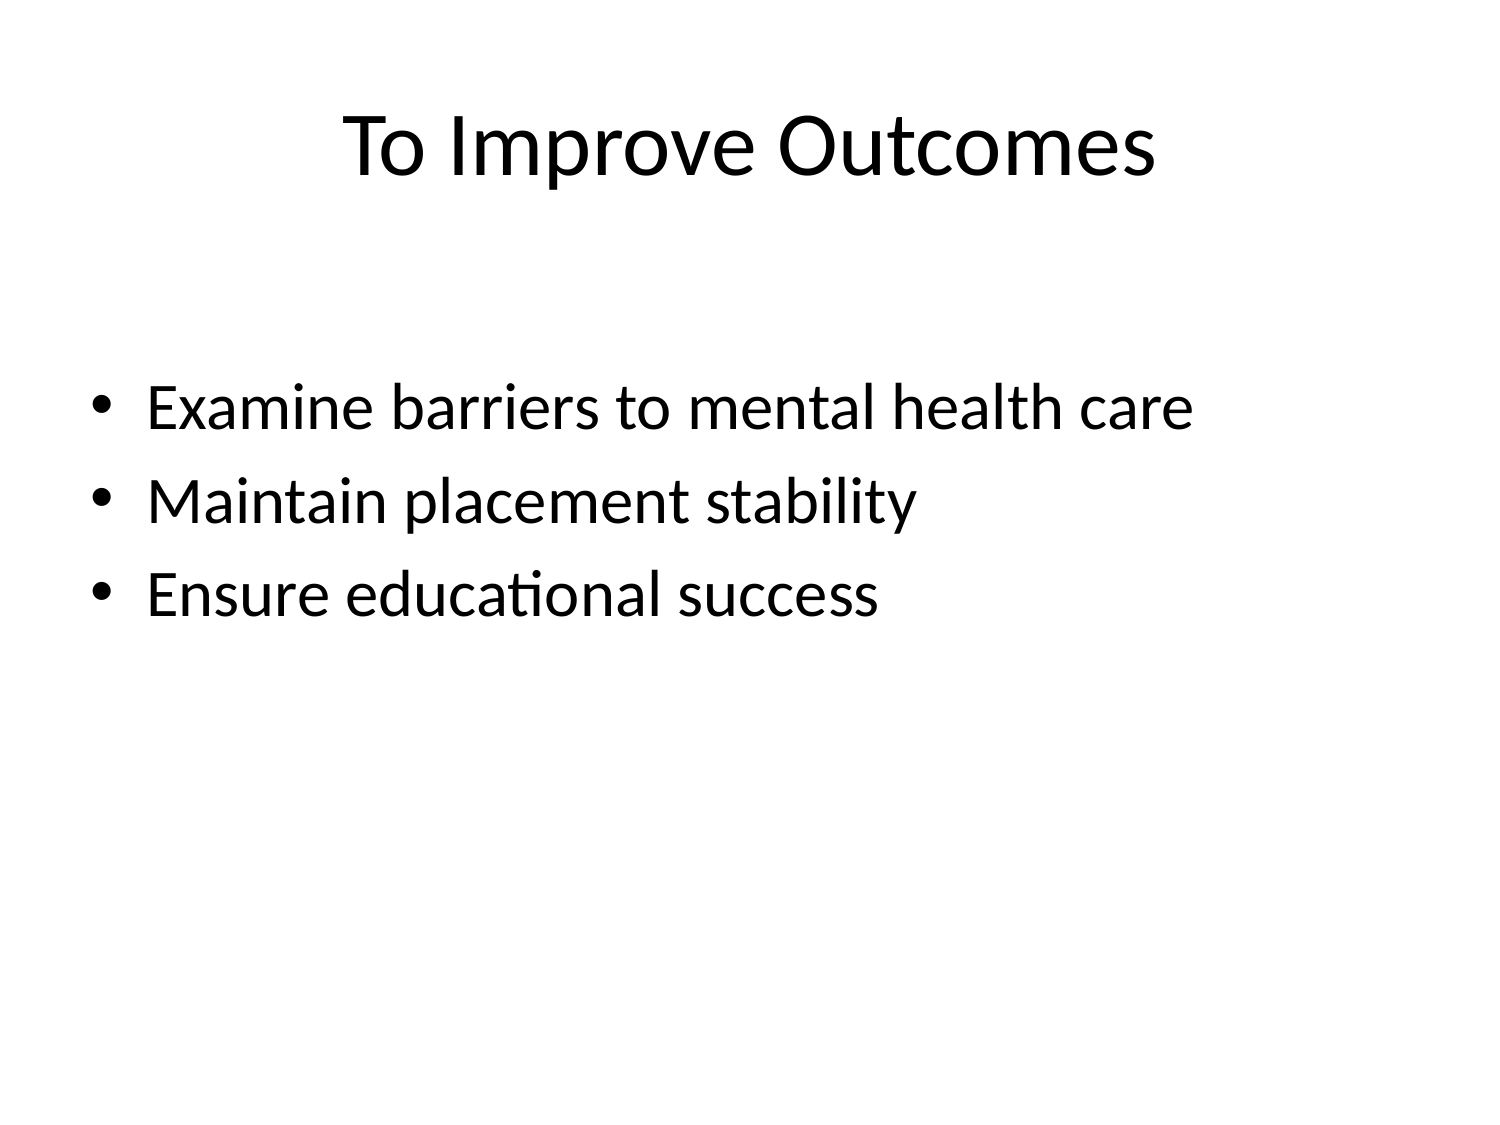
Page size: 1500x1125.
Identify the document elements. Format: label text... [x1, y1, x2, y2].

list Examine barriers to mental health care Maintain placement stability Ensure educational success [75, 262, 1425, 1005]
title To Improve Outcomes [75, 45, 1425, 233]
